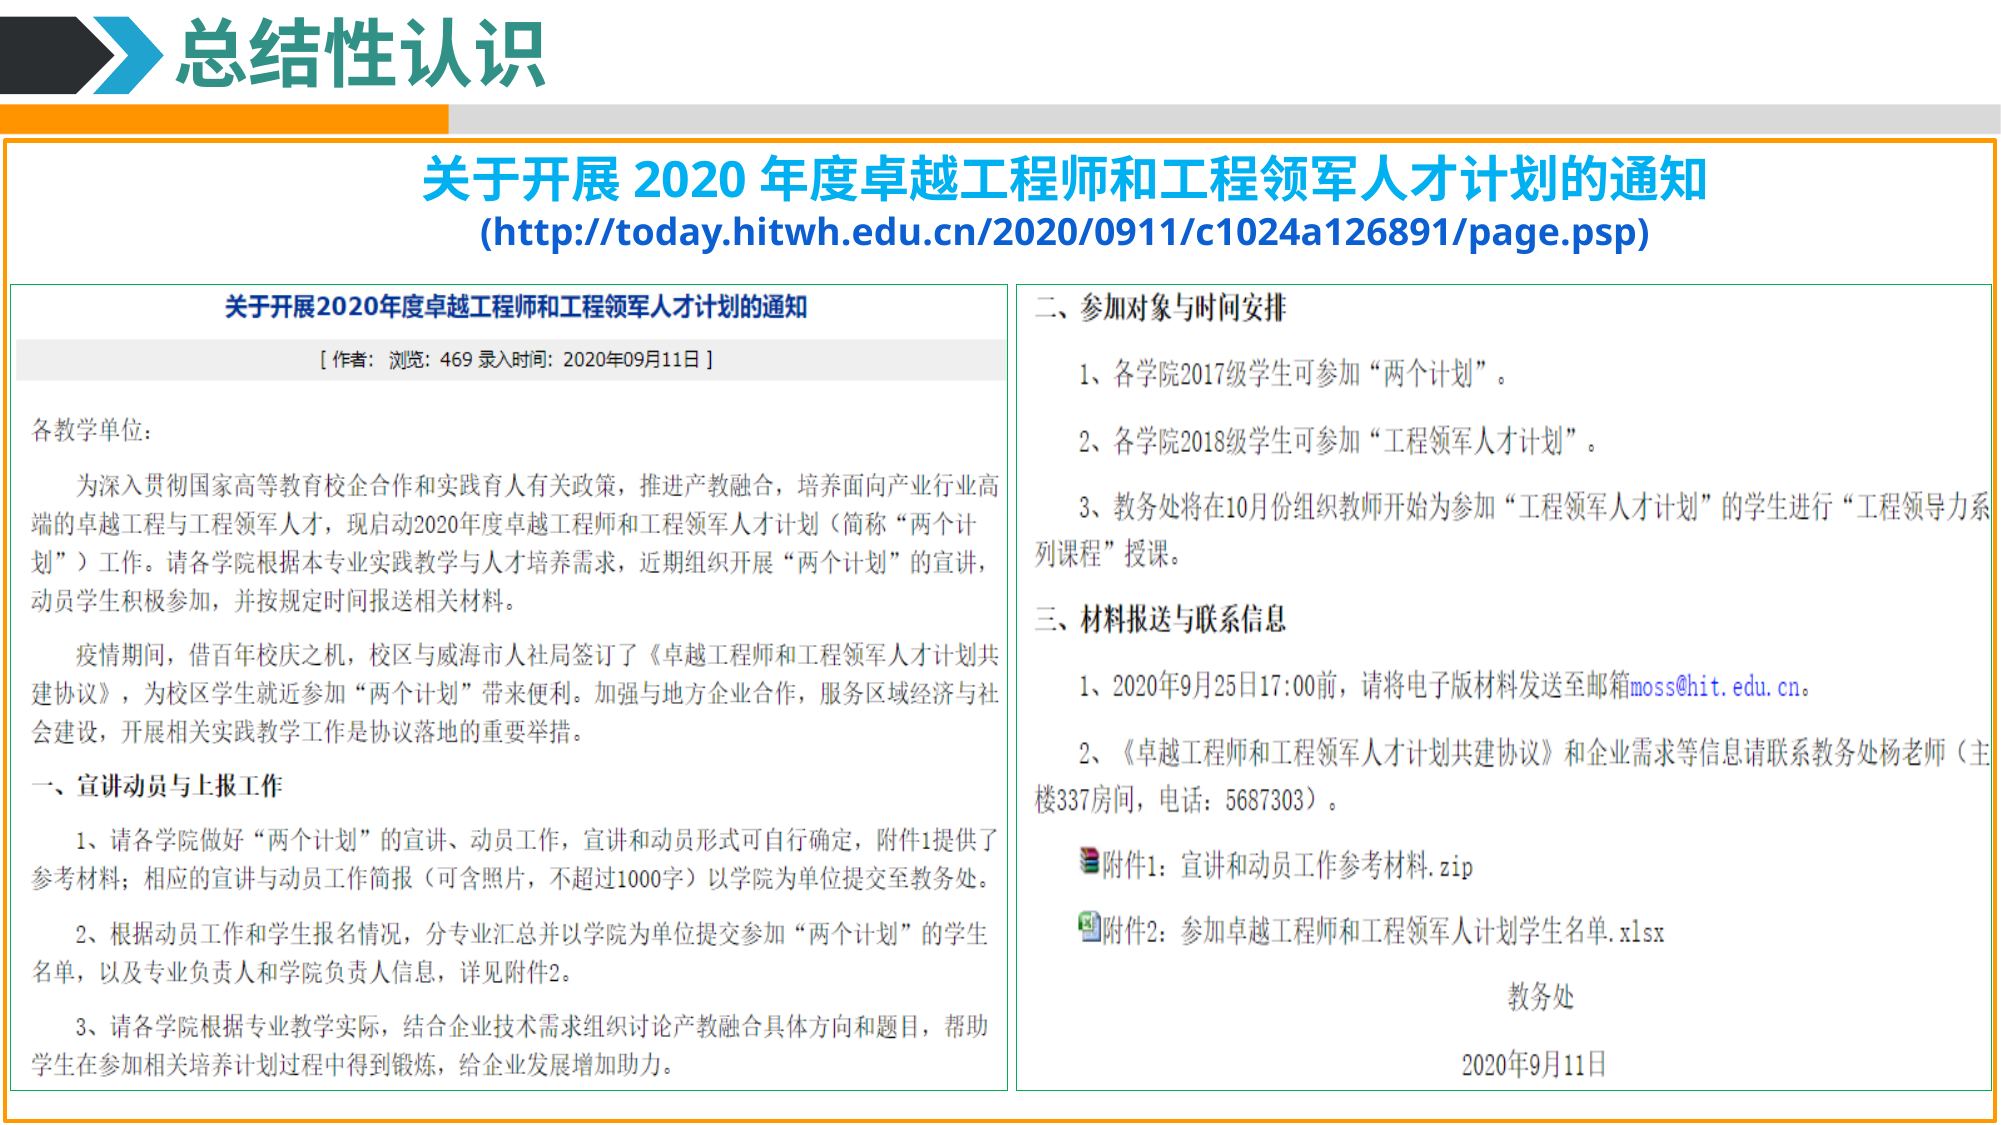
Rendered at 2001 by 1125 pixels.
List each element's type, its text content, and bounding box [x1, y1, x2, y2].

text_box [92, 16, 158, 95]
text_box [0, 16, 115, 95]
picture [10, 284, 1008, 1092]
picture [1015, 284, 1992, 1092]
picture [0, 98, 2001, 141]
text_box 关于开展2020年度卓越工程师和工程领军人才计划的通知 (http://today.hitwh.edu.cn/2020/0911/c1024a126891/page.psp) [394, 140, 1737, 261]
text_box 总结性认识 [158, 0, 564, 105]
